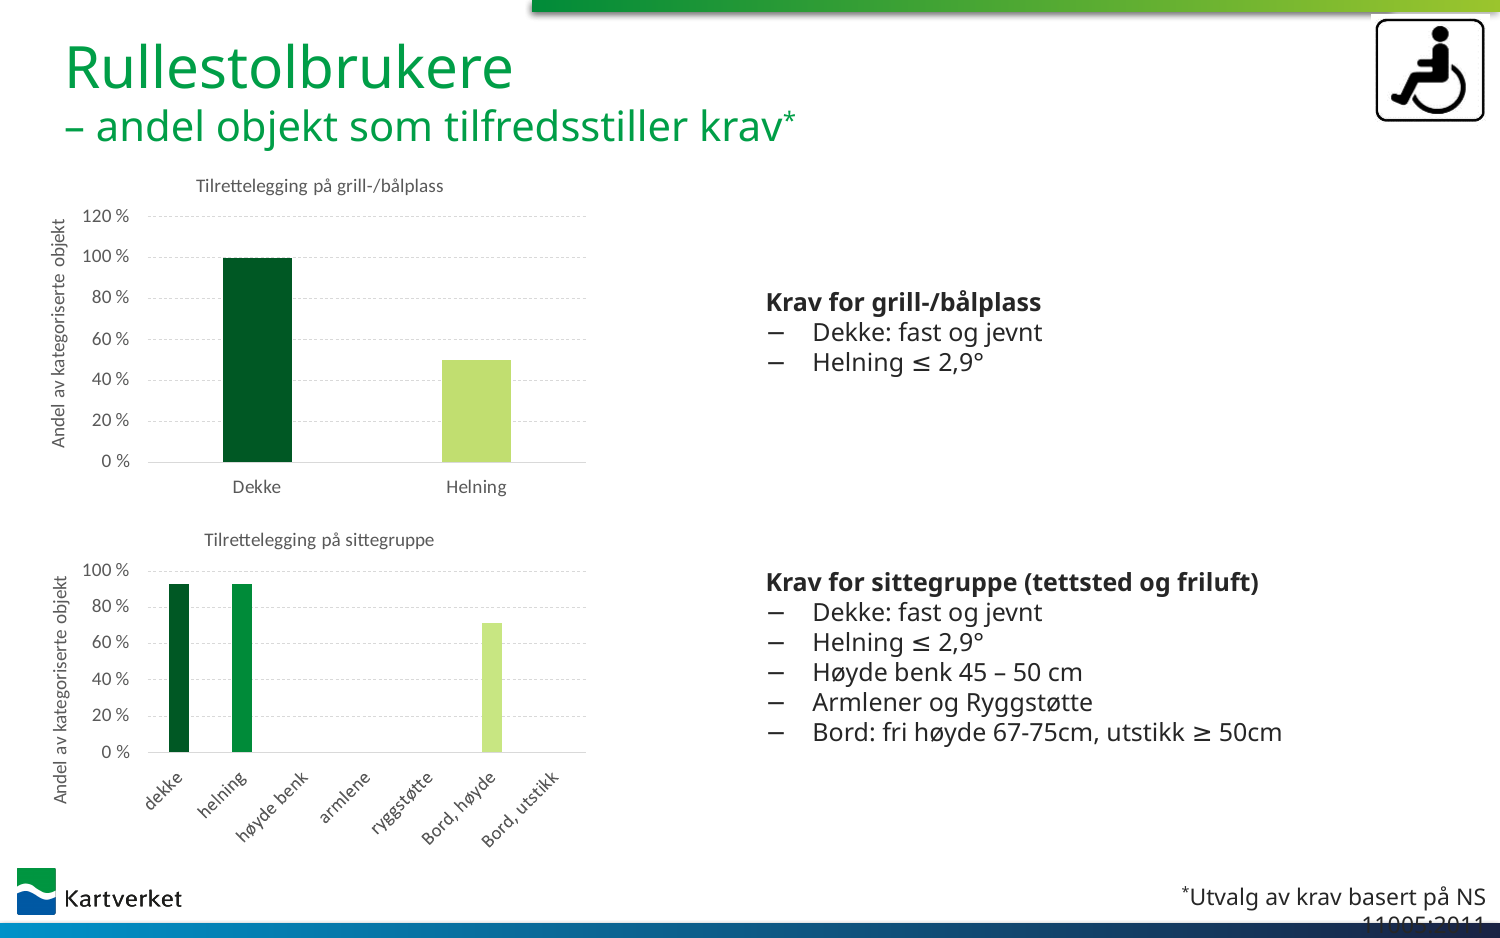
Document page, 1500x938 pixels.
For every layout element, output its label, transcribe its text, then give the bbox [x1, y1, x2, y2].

picture [1371, 13, 1491, 127]
text_box *Utvalg av krav basert på NS 11005:2011 [1068, 873, 1500, 938]
picture [41, 166, 597, 505]
text_box Rullestolbrukere – andel objekt som tilfredsstiller krav* [49, 14, 1431, 158]
text_box Krav for sittegruppe (tettsted og friluft) Dekke: fast og jevnt Helning ≤ 2,9° Høyde benk 45 – 50 cm Armlener og Ryggstøtte Bord: fri høyde 67-75cm, utstikk ≥ 50cm [750, 559, 1500, 754]
picture [41, 520, 597, 859]
text_box Krav for grill-/bålplass Dekke: fast og jevnt Helning ≤ 2,9° [750, 279, 1452, 384]
